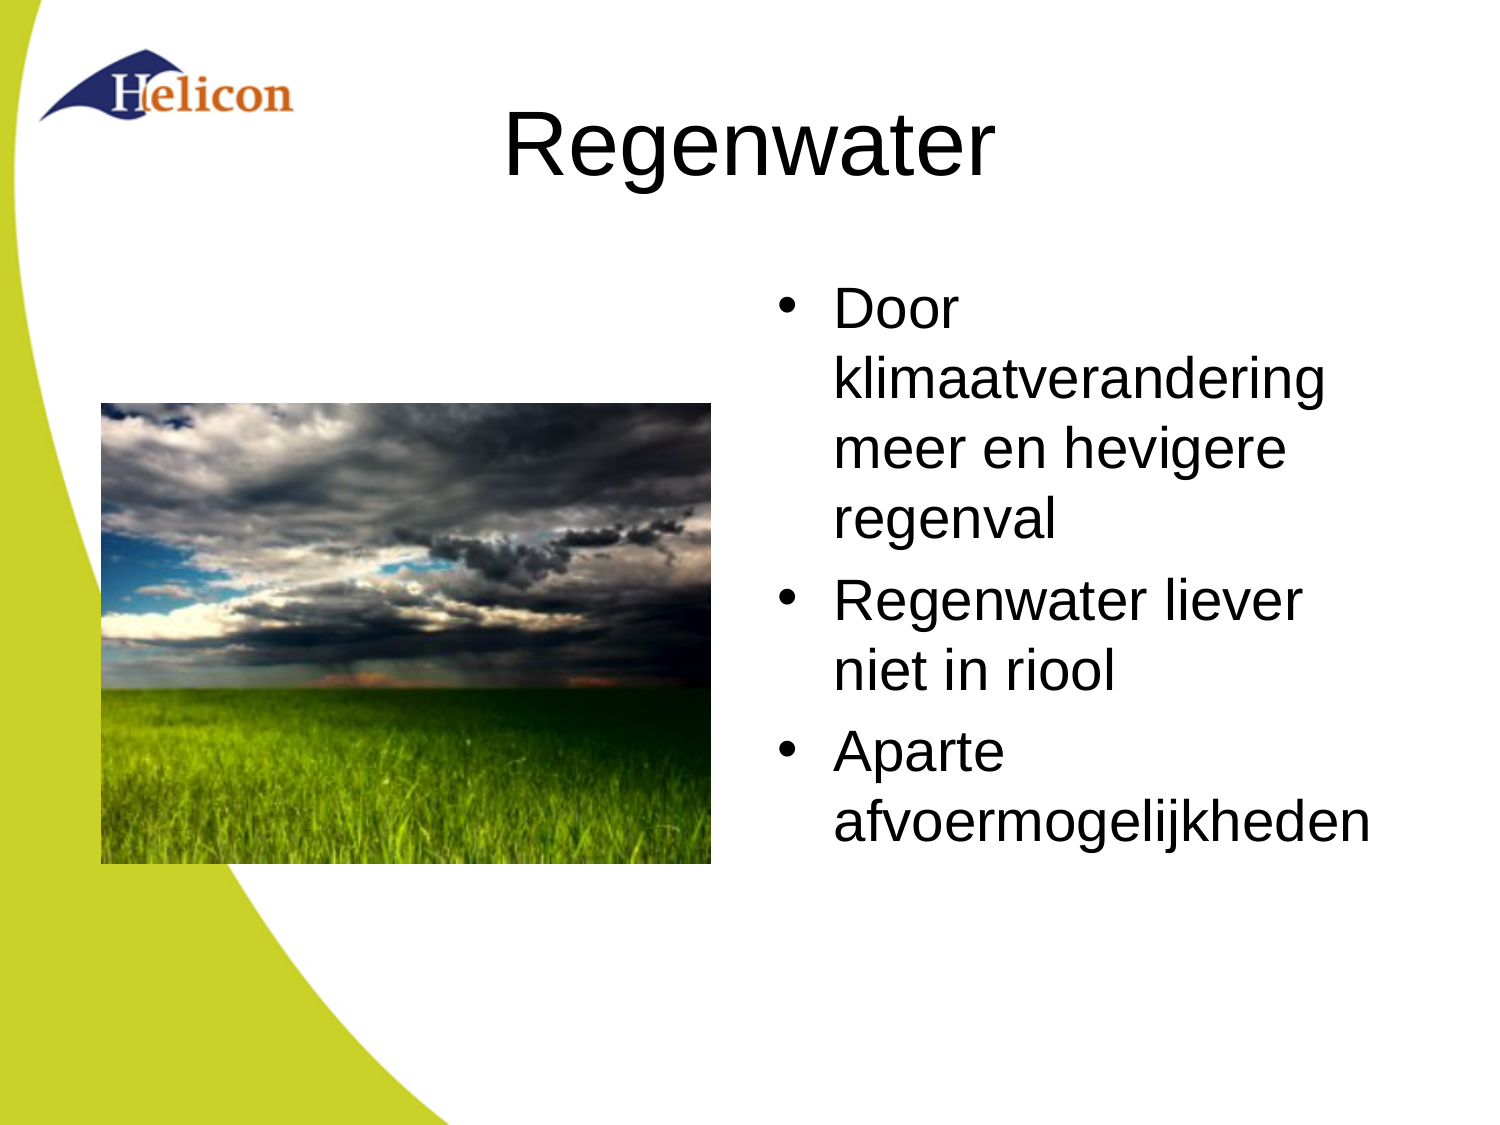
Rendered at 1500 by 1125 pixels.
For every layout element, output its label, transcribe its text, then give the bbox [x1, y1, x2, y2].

picture [0, 0, 1500, 1125]
list Door klimaatverandering meer en hevigere regenval Regenwater liever niet in riool Aparte afvoermogelijkheden [762, 262, 1425, 1005]
title Regenwater [75, 45, 1425, 233]
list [101, 403, 712, 864]
